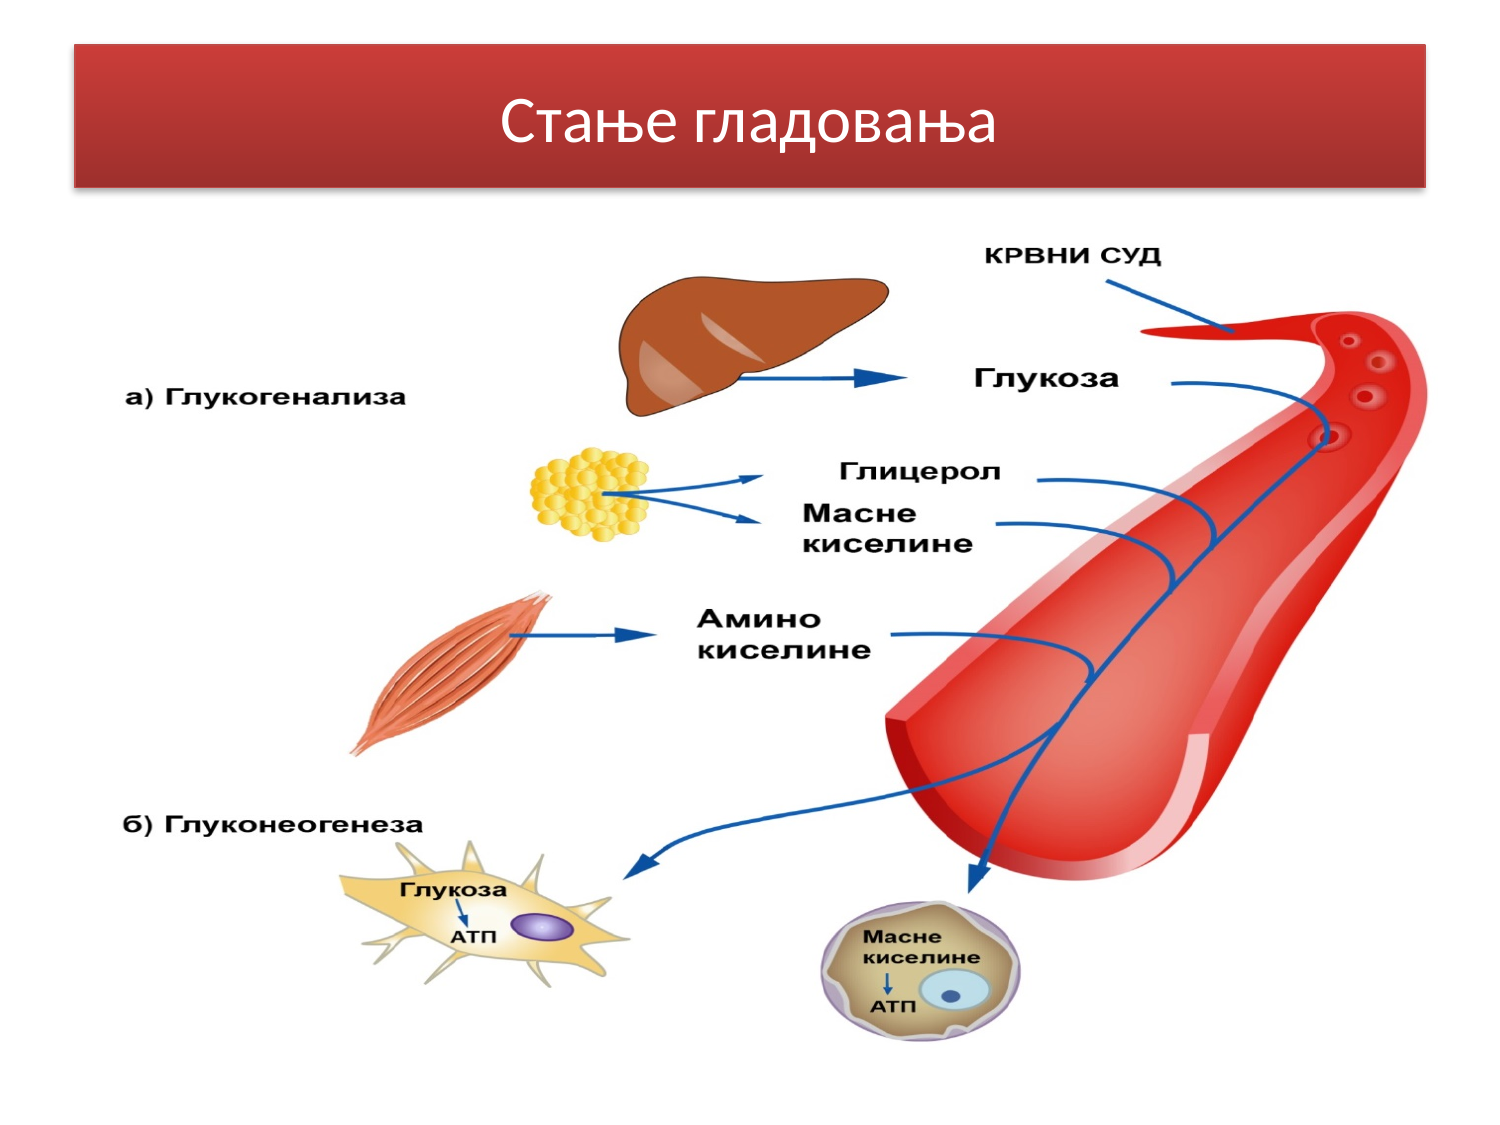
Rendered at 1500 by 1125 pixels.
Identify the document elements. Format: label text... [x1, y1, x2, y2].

title Стање гладовања [74, 44, 1426, 188]
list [87, 237, 1438, 1051]
